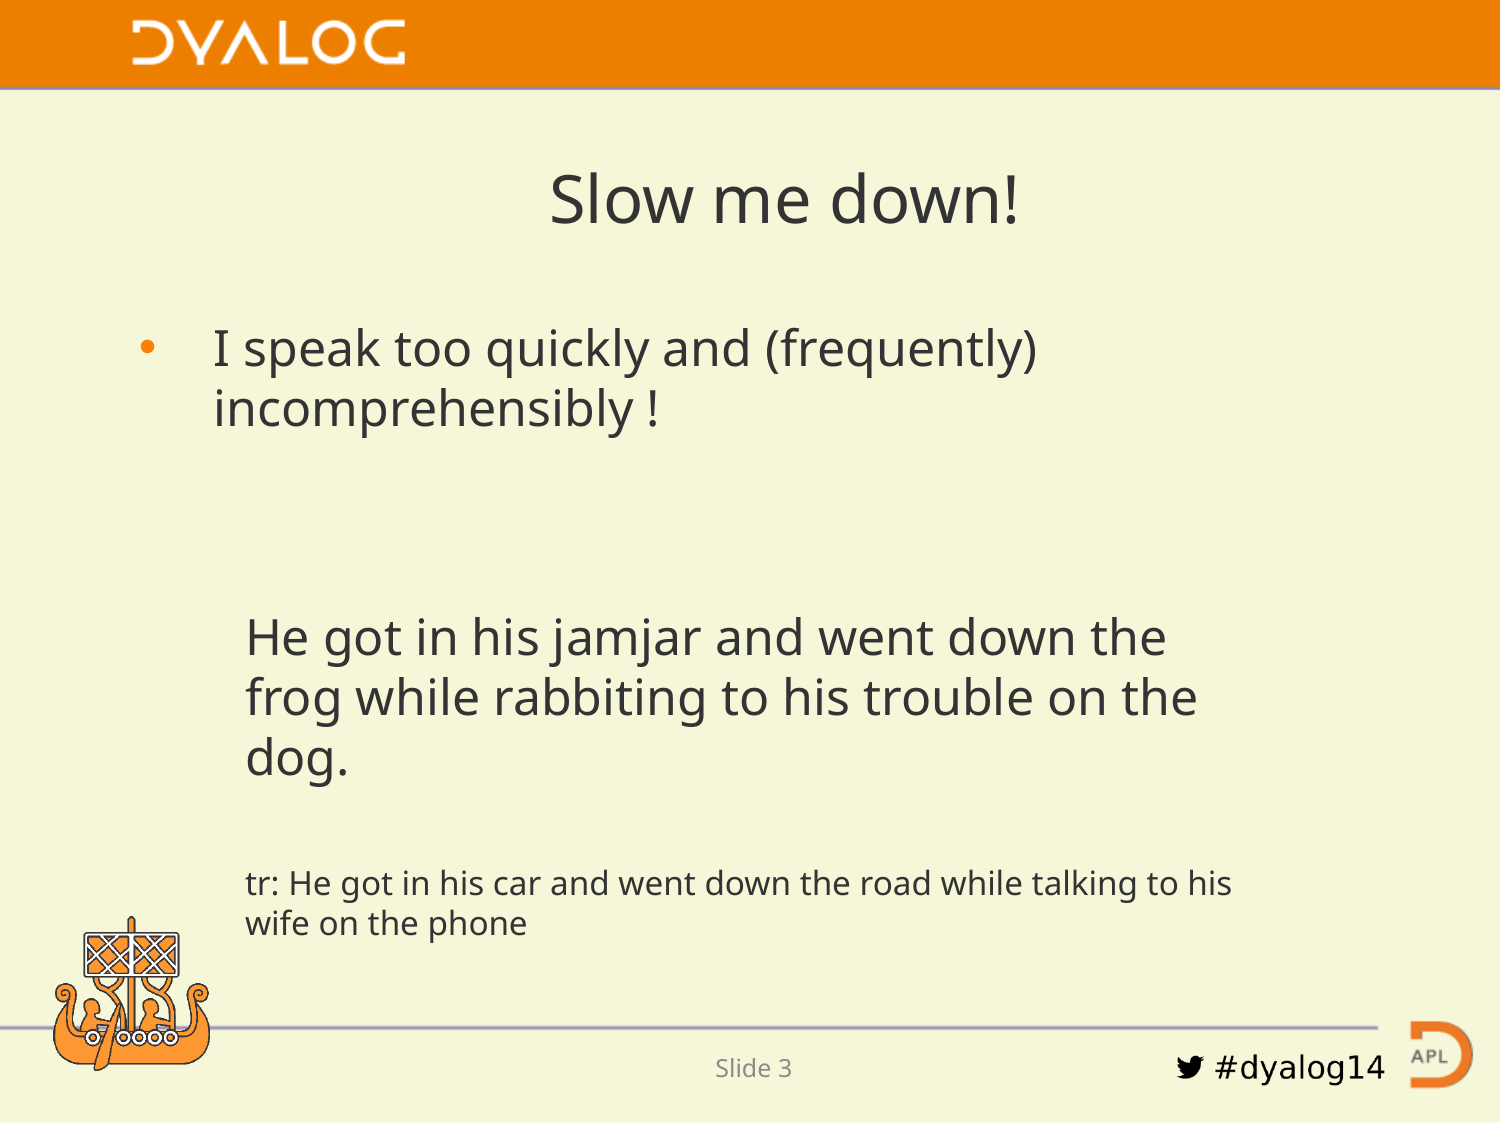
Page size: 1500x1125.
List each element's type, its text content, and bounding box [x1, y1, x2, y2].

text_box He got in his jamjar and went down the frog while rabbiting to his trouble on the dog. tr: He got in his car and went down the road while talking to his wife on the phone [230, 597, 1258, 1000]
list Slow me down! I speak too quickly and (frequently) incomprehensibly ! [123, 149, 1447, 492]
slide_number Slide 2 [585, 1039, 923, 1100]
picture [0, 0, 1500, 1123]
